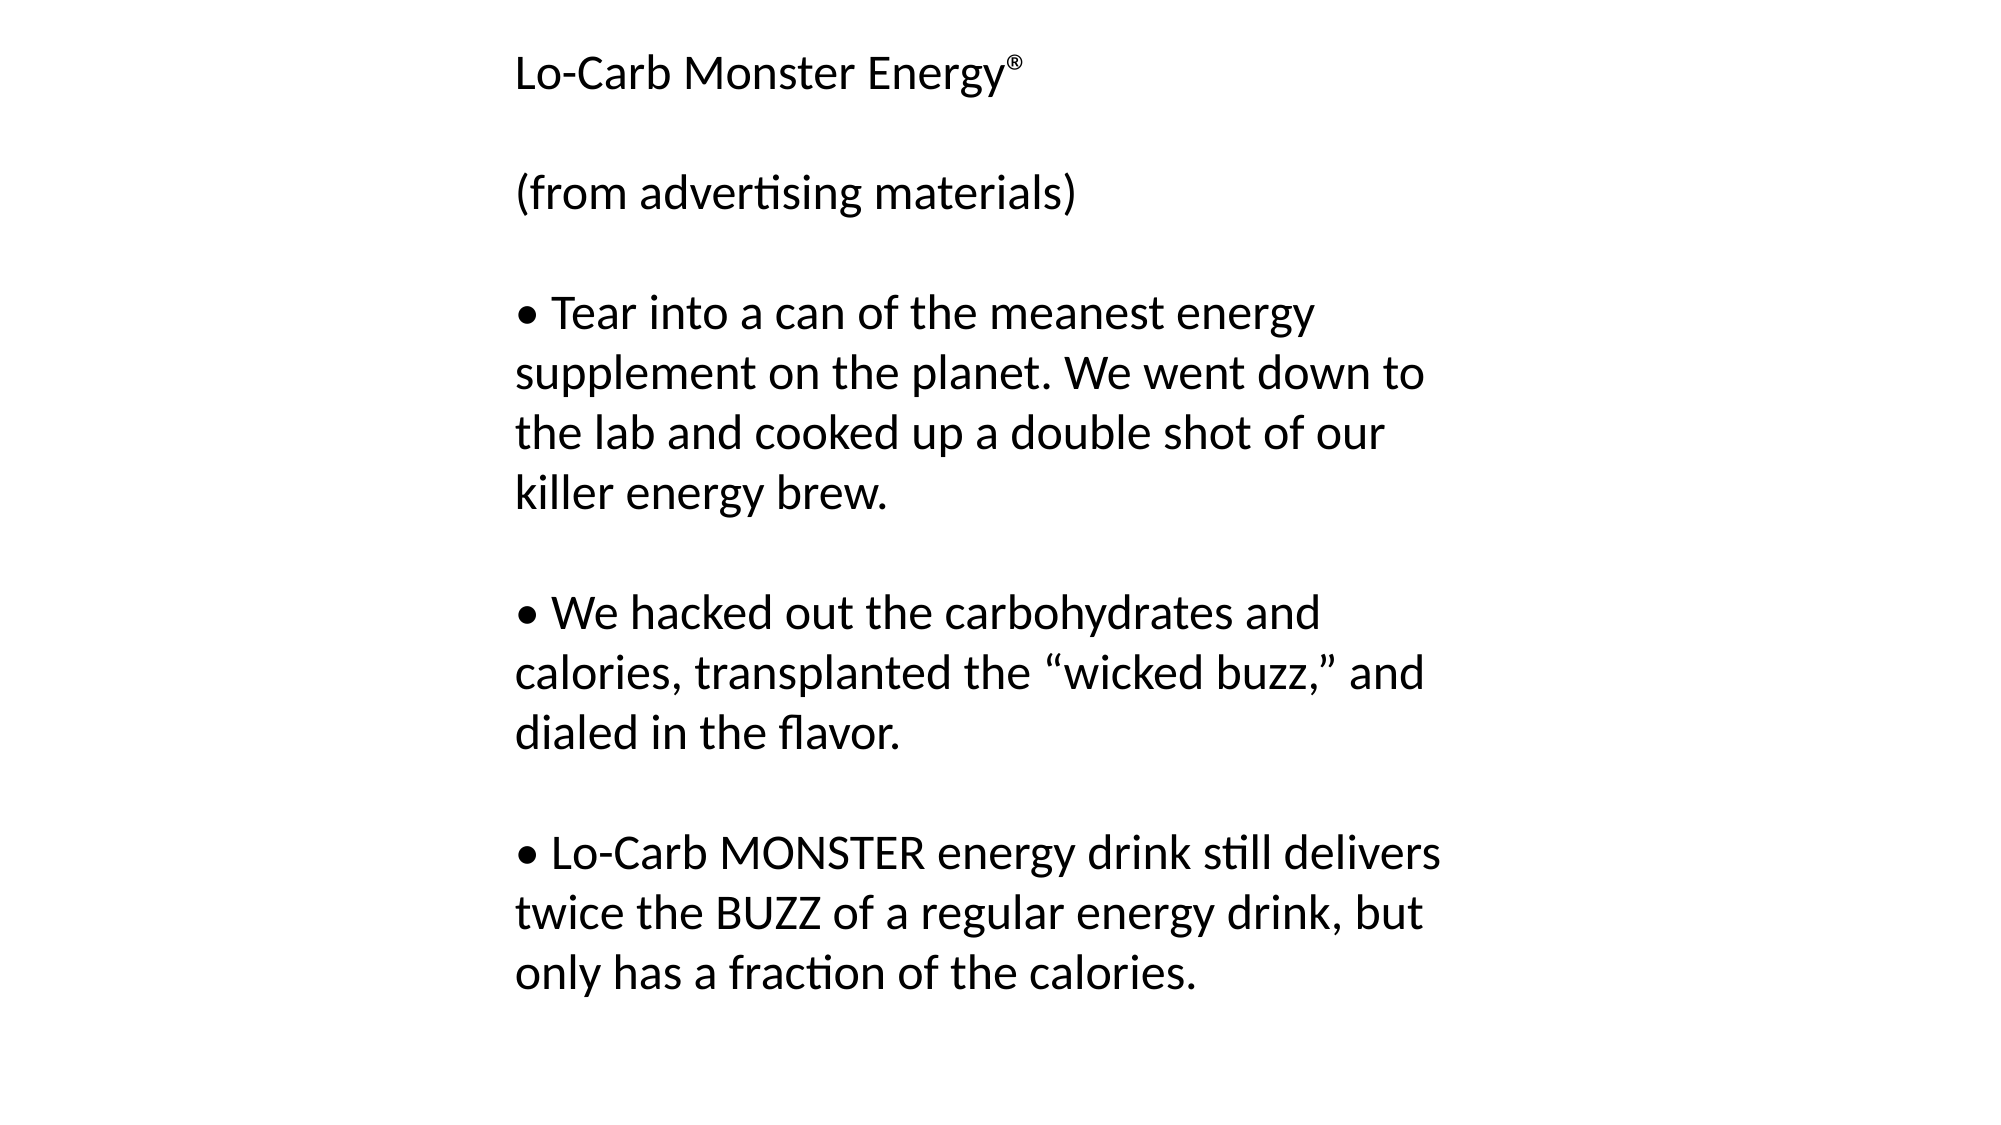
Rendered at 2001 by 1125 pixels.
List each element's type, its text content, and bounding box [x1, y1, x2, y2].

text_box Lo-Carb Monster Energy® (from advertising materials) • Tear into a can of the meanest energy supplement on the planet. We went down to the lab and cooked up a double shot of our killer energy brew. • We hacked out the carbohydrates and calories, transplanted the “wicked buzz,” and dialed in the flavor. • Lo-Carb MONSTER energy drink still delivers twice the BUZZ of a regular energy drink, but only has a fraction of the calories. [500, 32, 1500, 1008]
